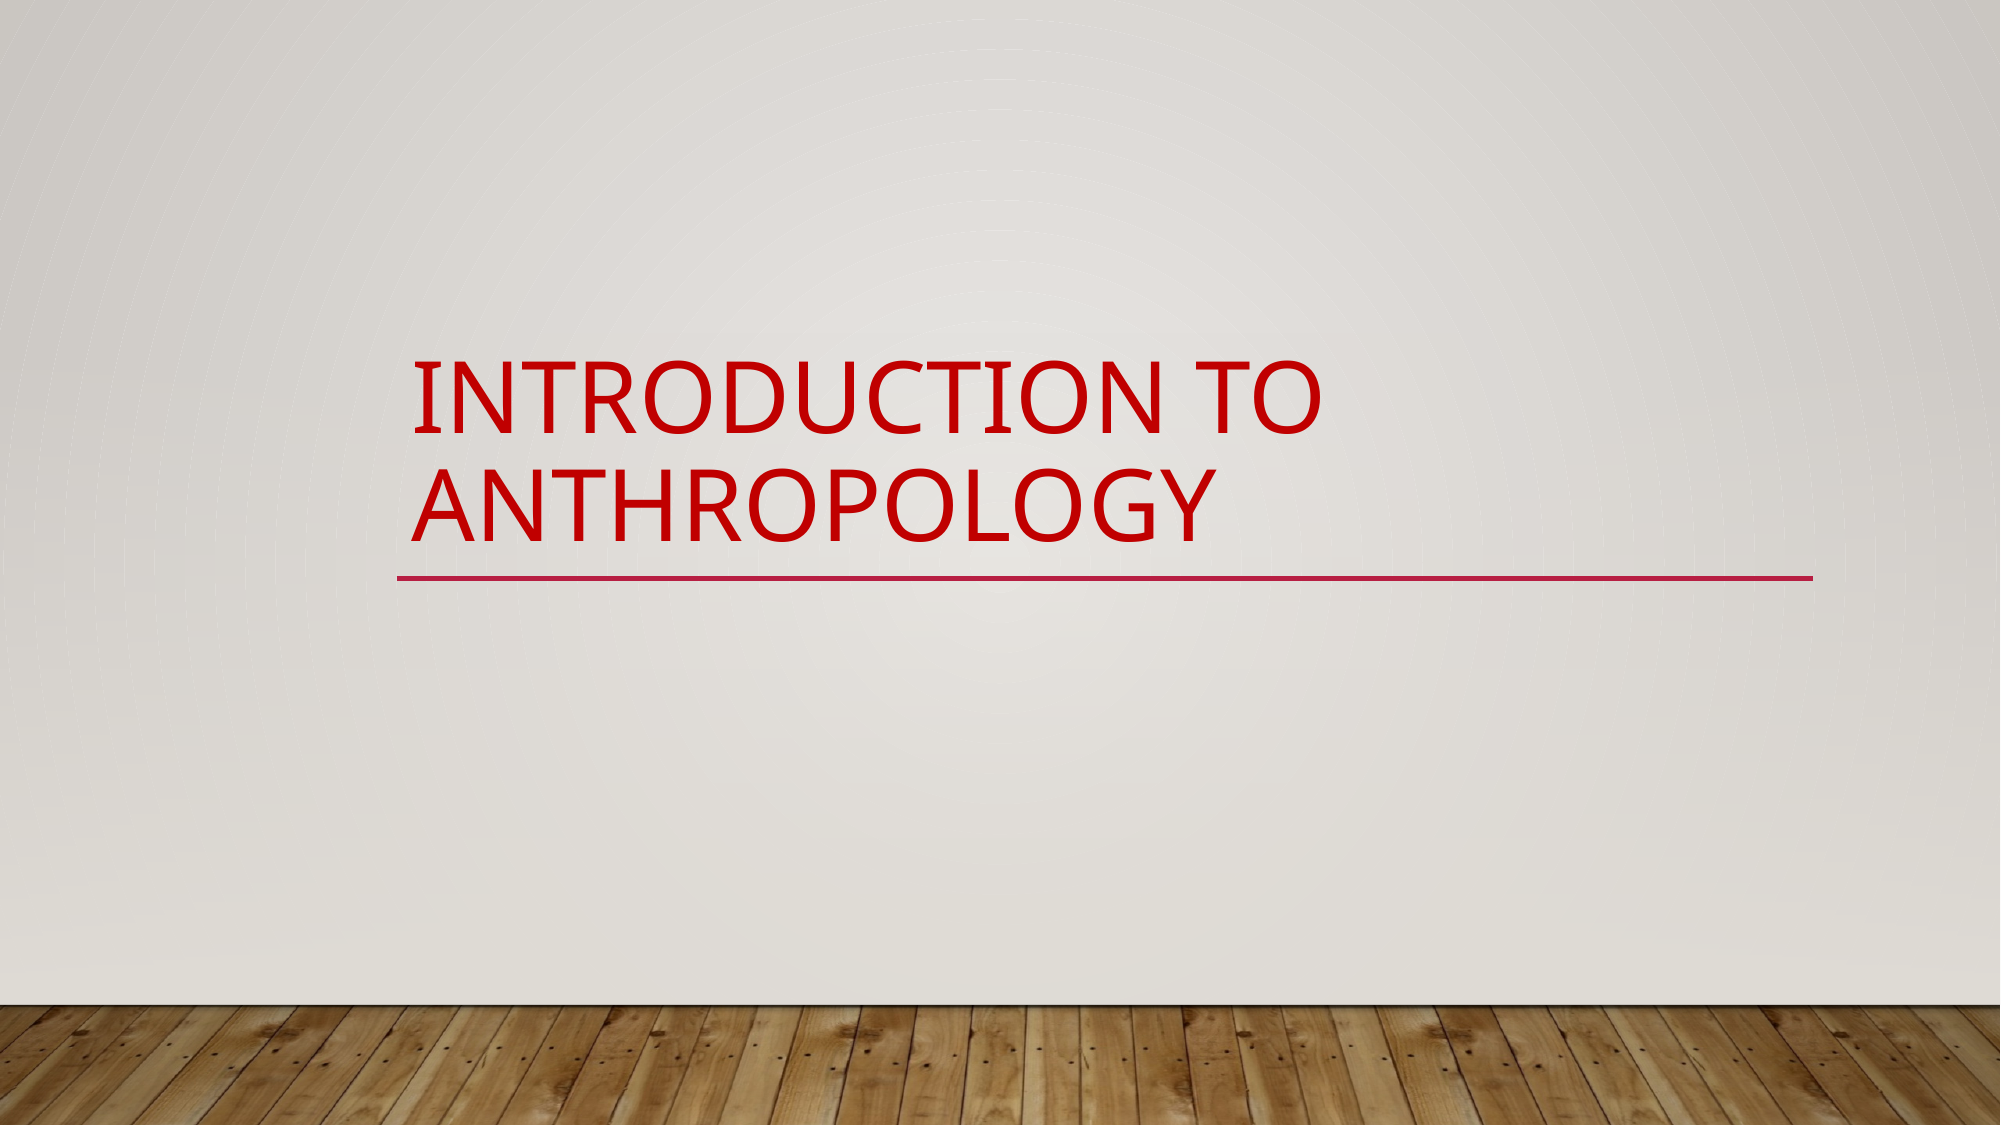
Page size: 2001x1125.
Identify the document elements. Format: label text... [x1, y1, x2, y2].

title Introduction to Anthropology [396, 146, 1814, 564]
picture [0, 1005, 2000, 1125]
